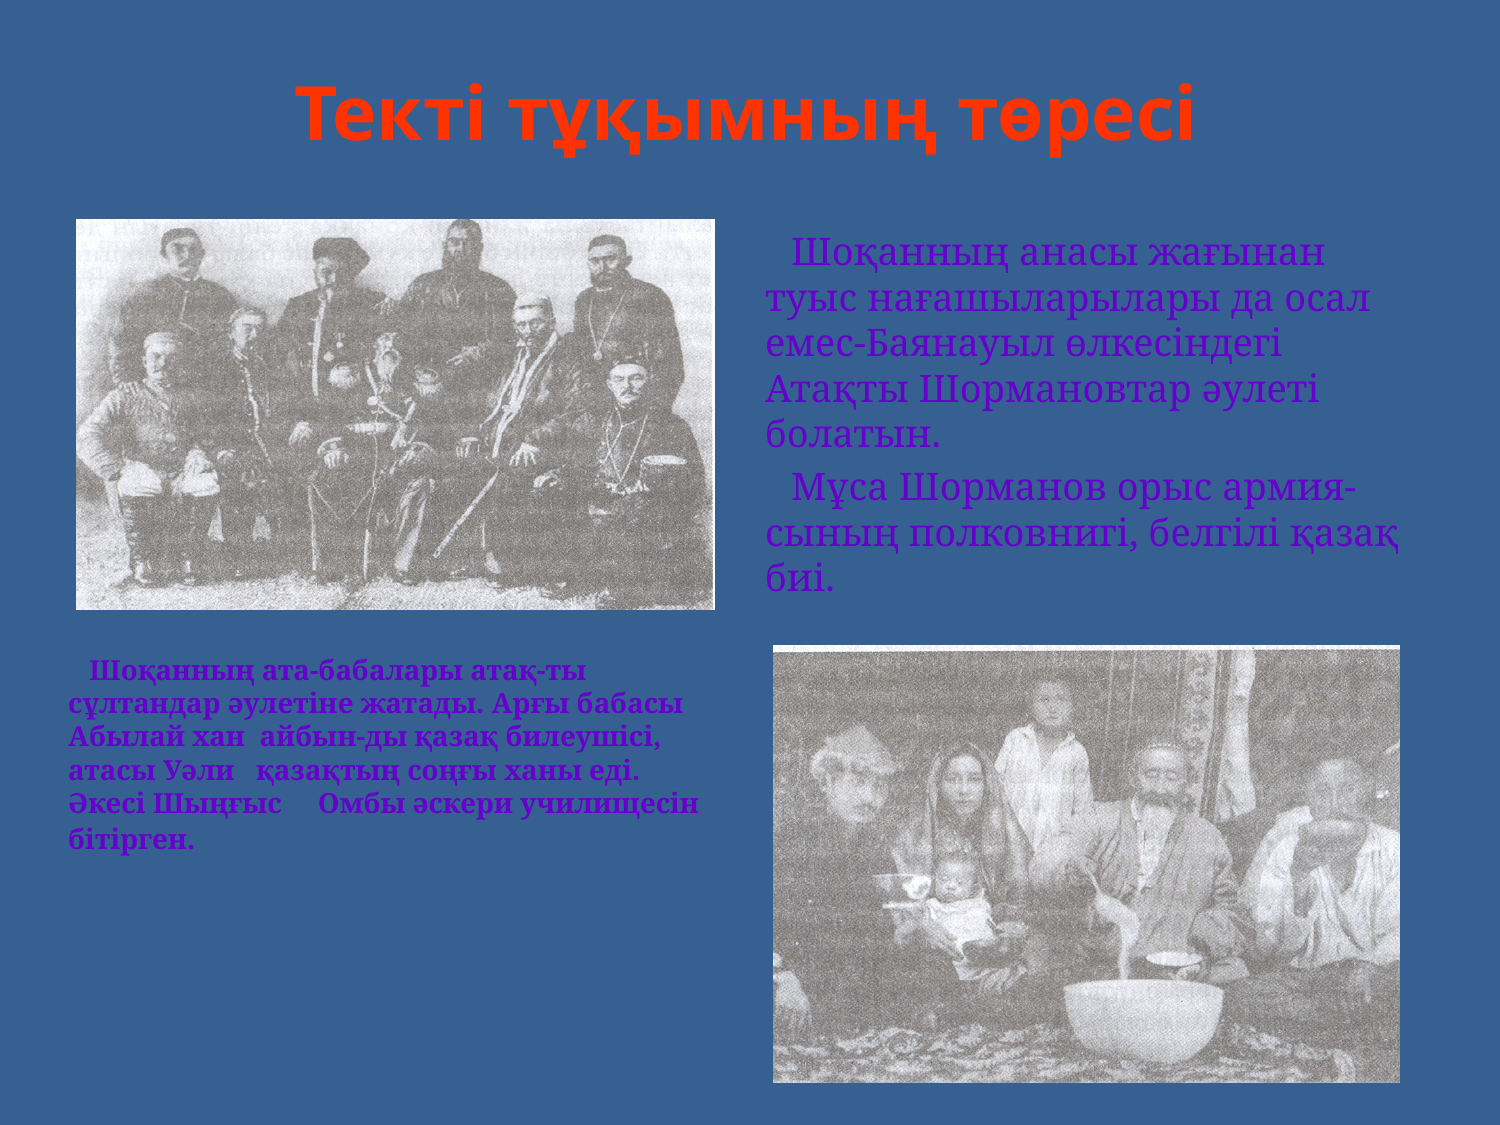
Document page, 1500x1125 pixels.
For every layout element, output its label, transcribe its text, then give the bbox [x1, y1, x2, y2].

picture [76, 219, 715, 611]
picture [773, 644, 1400, 1083]
list Шоқанның анасы жағынан туыс нағашыларылары да осал емес-Баянауыл өлкесіндегі Атақты Шормановтар әулеті болатын. Мұса Шорманов орыс армия-сының полковнигі, белгілі қазақ биі. [749, 219, 1436, 610]
title Текті тұқымның төресі [182, 30, 1311, 191]
list Шоқанның ата-бабалары атақ-ты сұлтандар әулетіне жатады. Арғы бабасы Абылай хан айбын-ды қазақ билеушісі, атасы Уәли қазақтың соңғы ханы еді. Әкесі Шыңғыс Омбы әскери училищесін бітірген. [52, 645, 727, 977]
